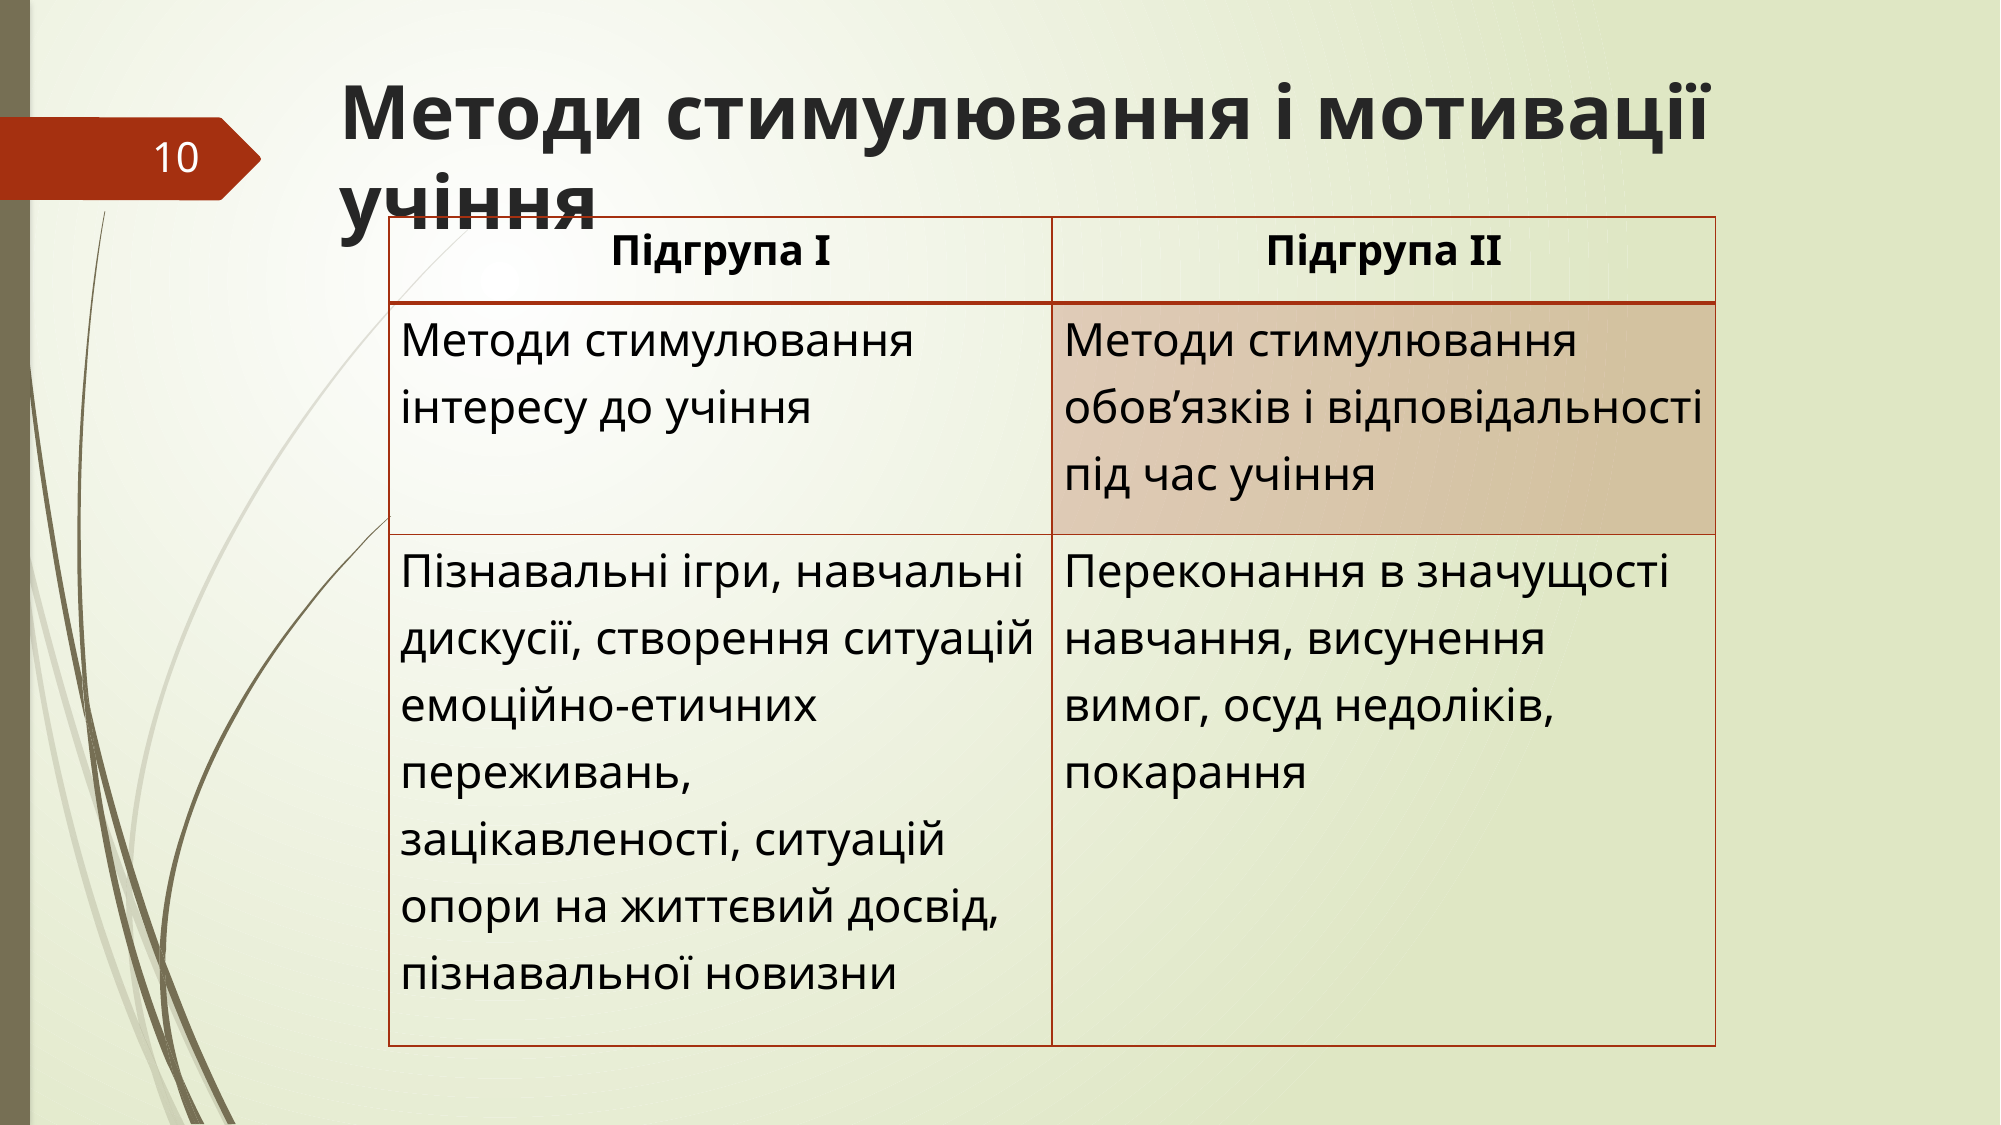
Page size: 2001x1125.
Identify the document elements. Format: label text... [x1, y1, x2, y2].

title Методи стимулювання і мотивації учіння [324, 57, 1922, 185]
table_header Підгрупа ІІ [1053, 218, 1715, 301]
table_cell Переконання в значущості навчання, висунення вимог, осуд недоліків, покарання [1053, 535, 1715, 1045]
table_header Підгрупа І [390, 218, 1051, 301]
table_cell Пізнавальні ігри, навчальні дискусії, створення ситуацій емоційно-етичних переживань, зацікавленості, ситуацій опори на життєвий досвід, пізнавальної новизни [390, 535, 1051, 1045]
table_cell Методи стимулювання інтересу до учіння [390, 305, 1051, 534]
slide_number 10 [87, 129, 216, 190]
table_cell Методи стимулювання обов’язків і відповідальності під час учіння [1053, 305, 1715, 534]
